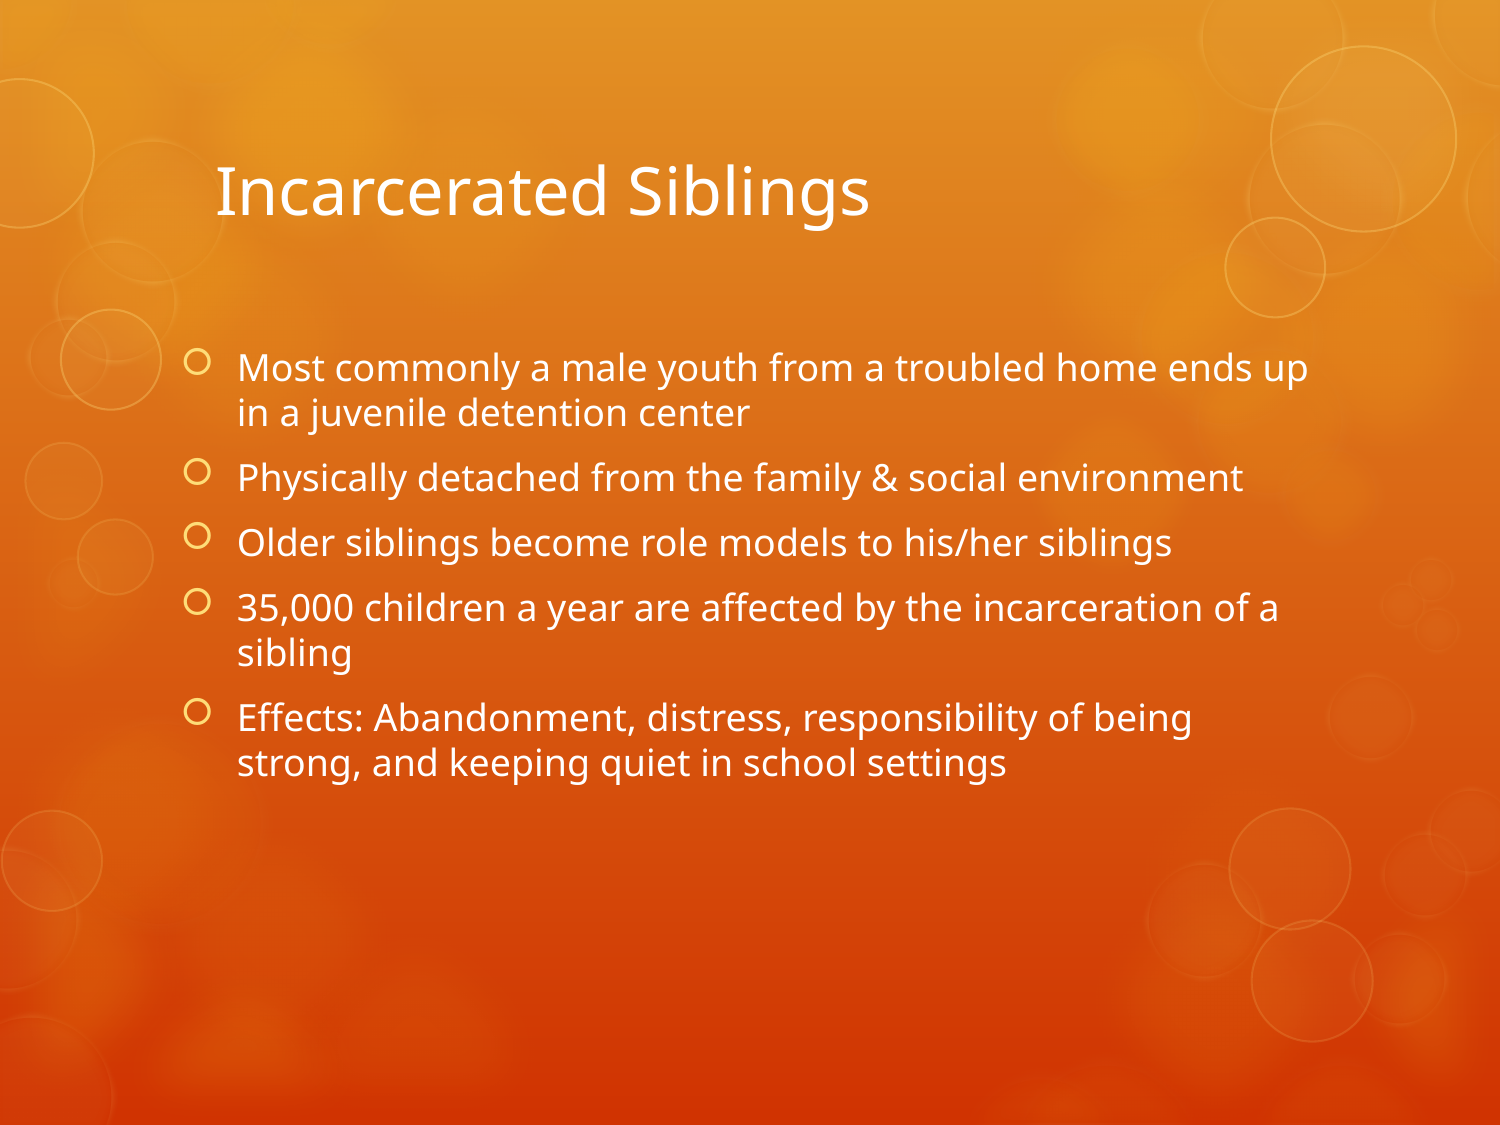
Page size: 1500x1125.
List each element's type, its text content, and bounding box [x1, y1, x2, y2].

title Incarcerated Siblings [200, 112, 1369, 265]
list Most commonly a male youth from a troubled home ends up in a juvenile detention center Physically detached from the family & social environment Older siblings become role models to his/her siblings 35,000 children a year are affected by the incarceration of a sibling Effects: Abandonment, distress, responsibility of being strong, and keeping quiet in school settings [165, 296, 1335, 962]
